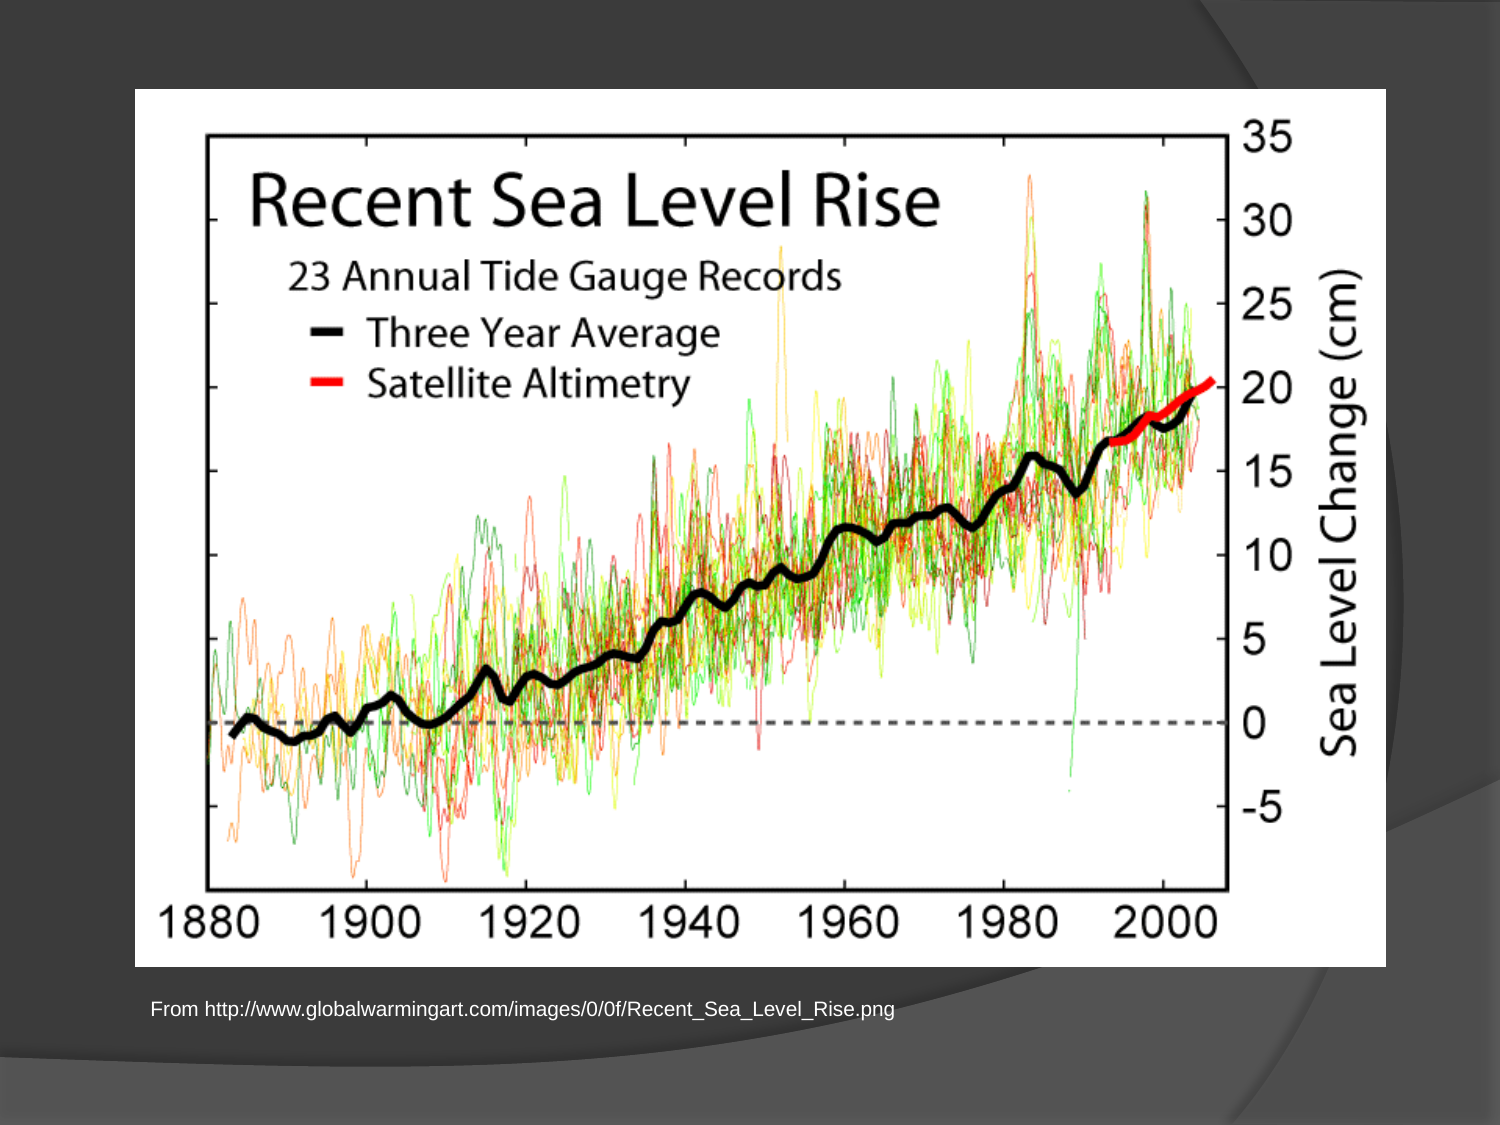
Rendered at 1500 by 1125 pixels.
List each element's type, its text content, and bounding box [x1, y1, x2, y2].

picture [135, 89, 1386, 967]
text_box From http://www.globalwarmingart.com/images/0/0f/Recent_Sea_Level_Rise.png [135, 987, 998, 1028]
